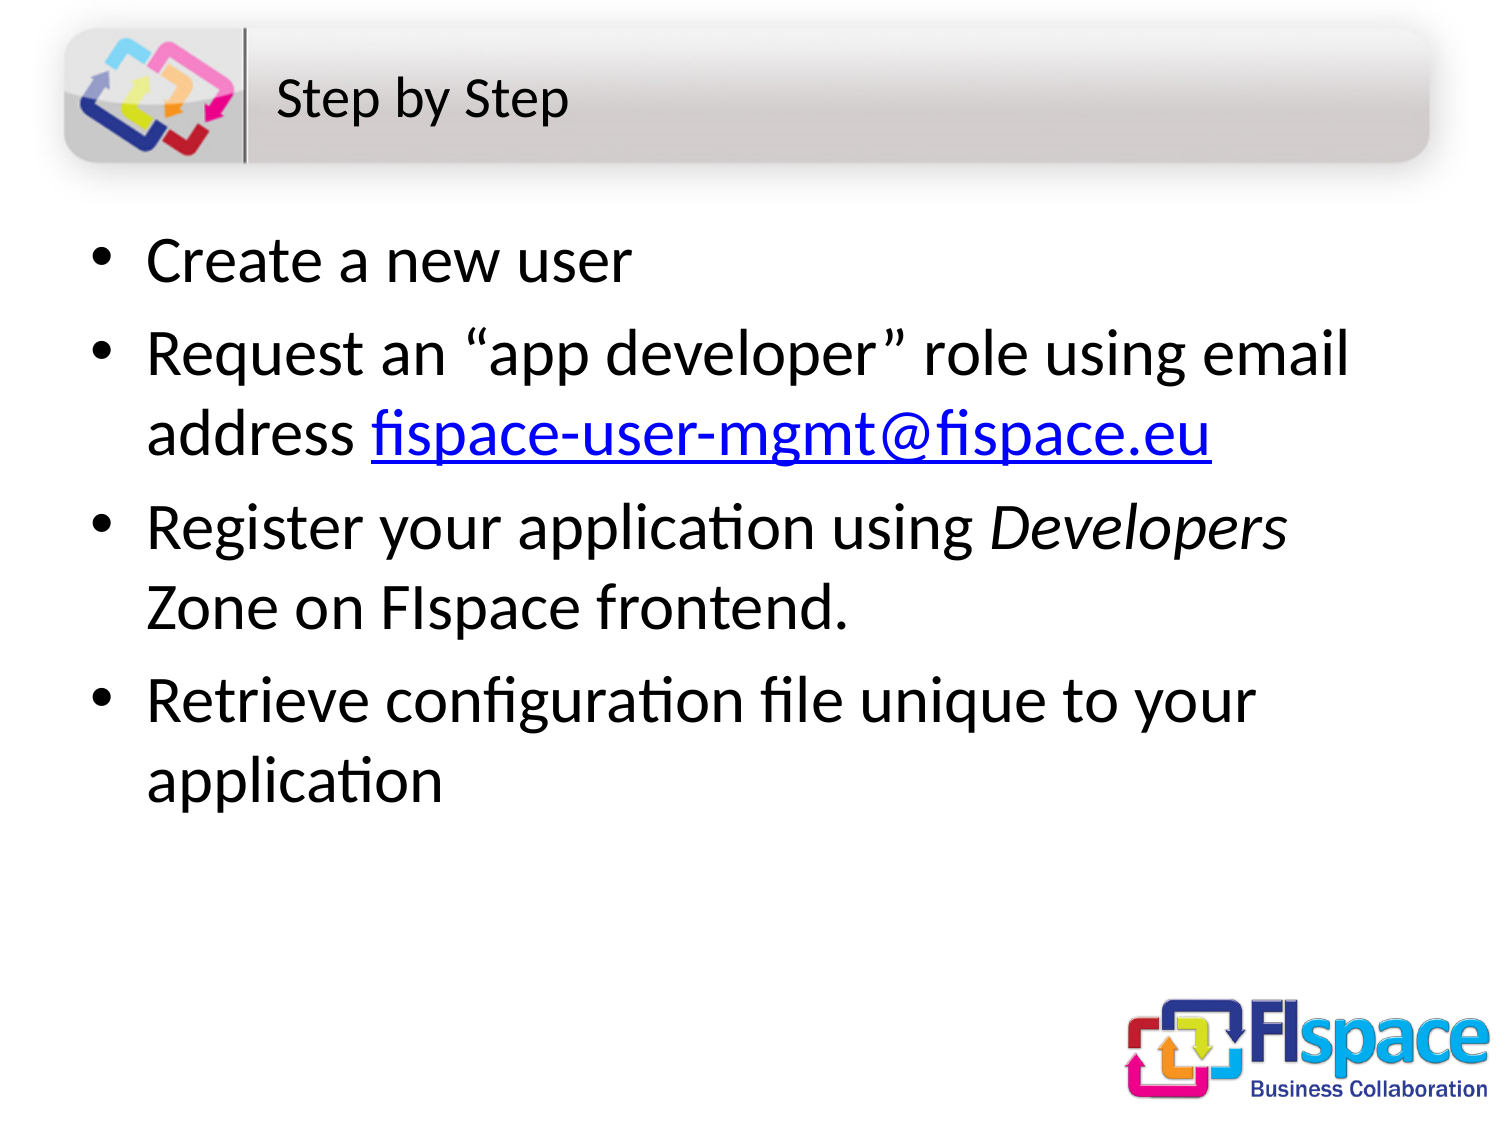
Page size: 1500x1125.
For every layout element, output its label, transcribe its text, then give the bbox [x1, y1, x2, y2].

title Step by Step [261, 39, 1401, 149]
picture [1118, 993, 1496, 1101]
picture [0, 0, 1500, 253]
list Create a new user Request an “app developer” role using email address fispace-user-mgmt@fispace.eu Register your application using Developers Zone on FIspace frontend. Retrieve configuration file unique to your application [75, 208, 1425, 988]
